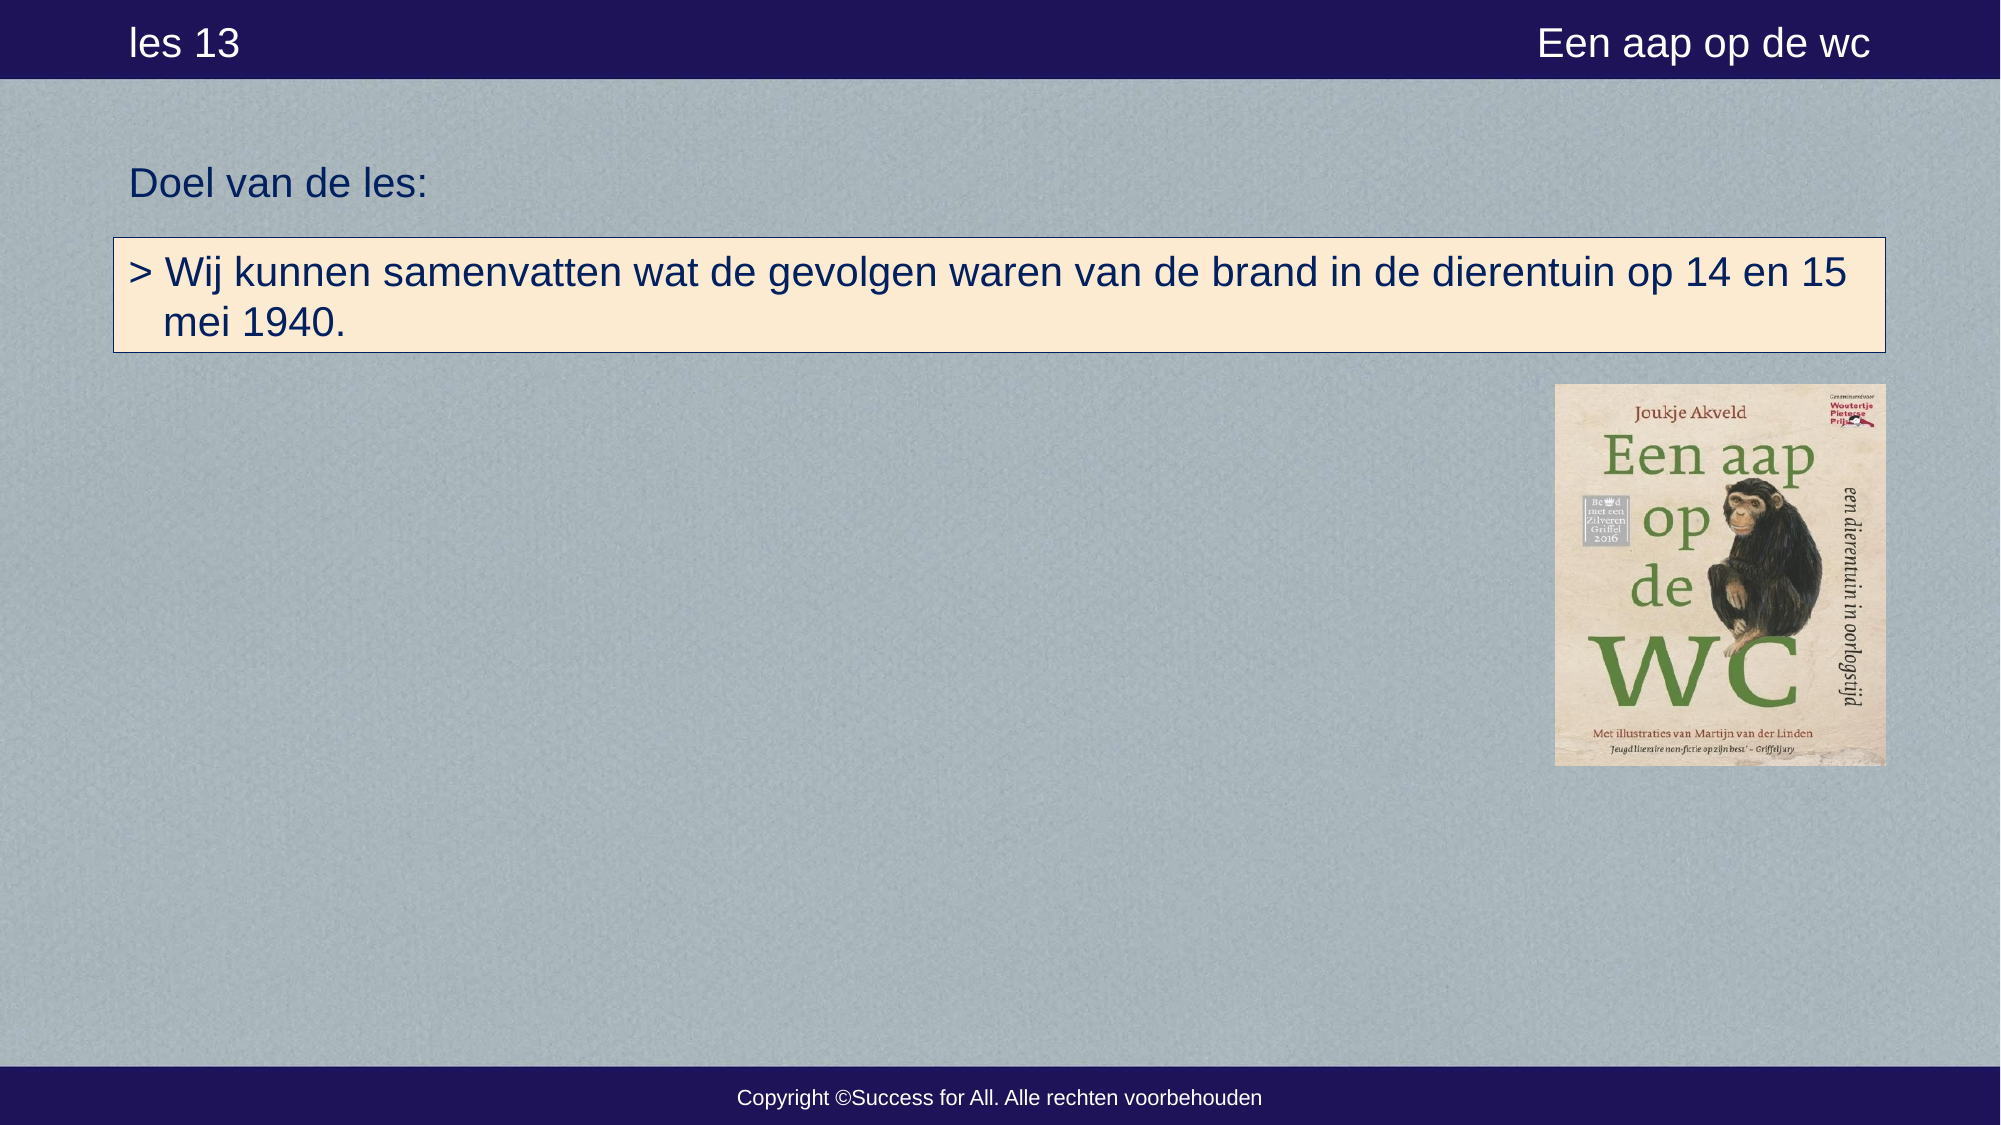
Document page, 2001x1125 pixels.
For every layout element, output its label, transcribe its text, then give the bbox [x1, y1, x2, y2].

text_box Copyright ©Success for All. Alle rechten voorbehouden [0, 1076, 2000, 1125]
picture [0, 0, 2001, 1125]
text_box Doel van de les: [113, 148, 1635, 214]
text_box Een aap op de wc [999, 8, 1886, 73]
text_box > Wij kunnen samenvatten wat de gevolgen waren van de brand in de dierentuin op 14 en 15 mei 1940. [113, 237, 1886, 353]
text_box les 13 [114, 8, 354, 73]
